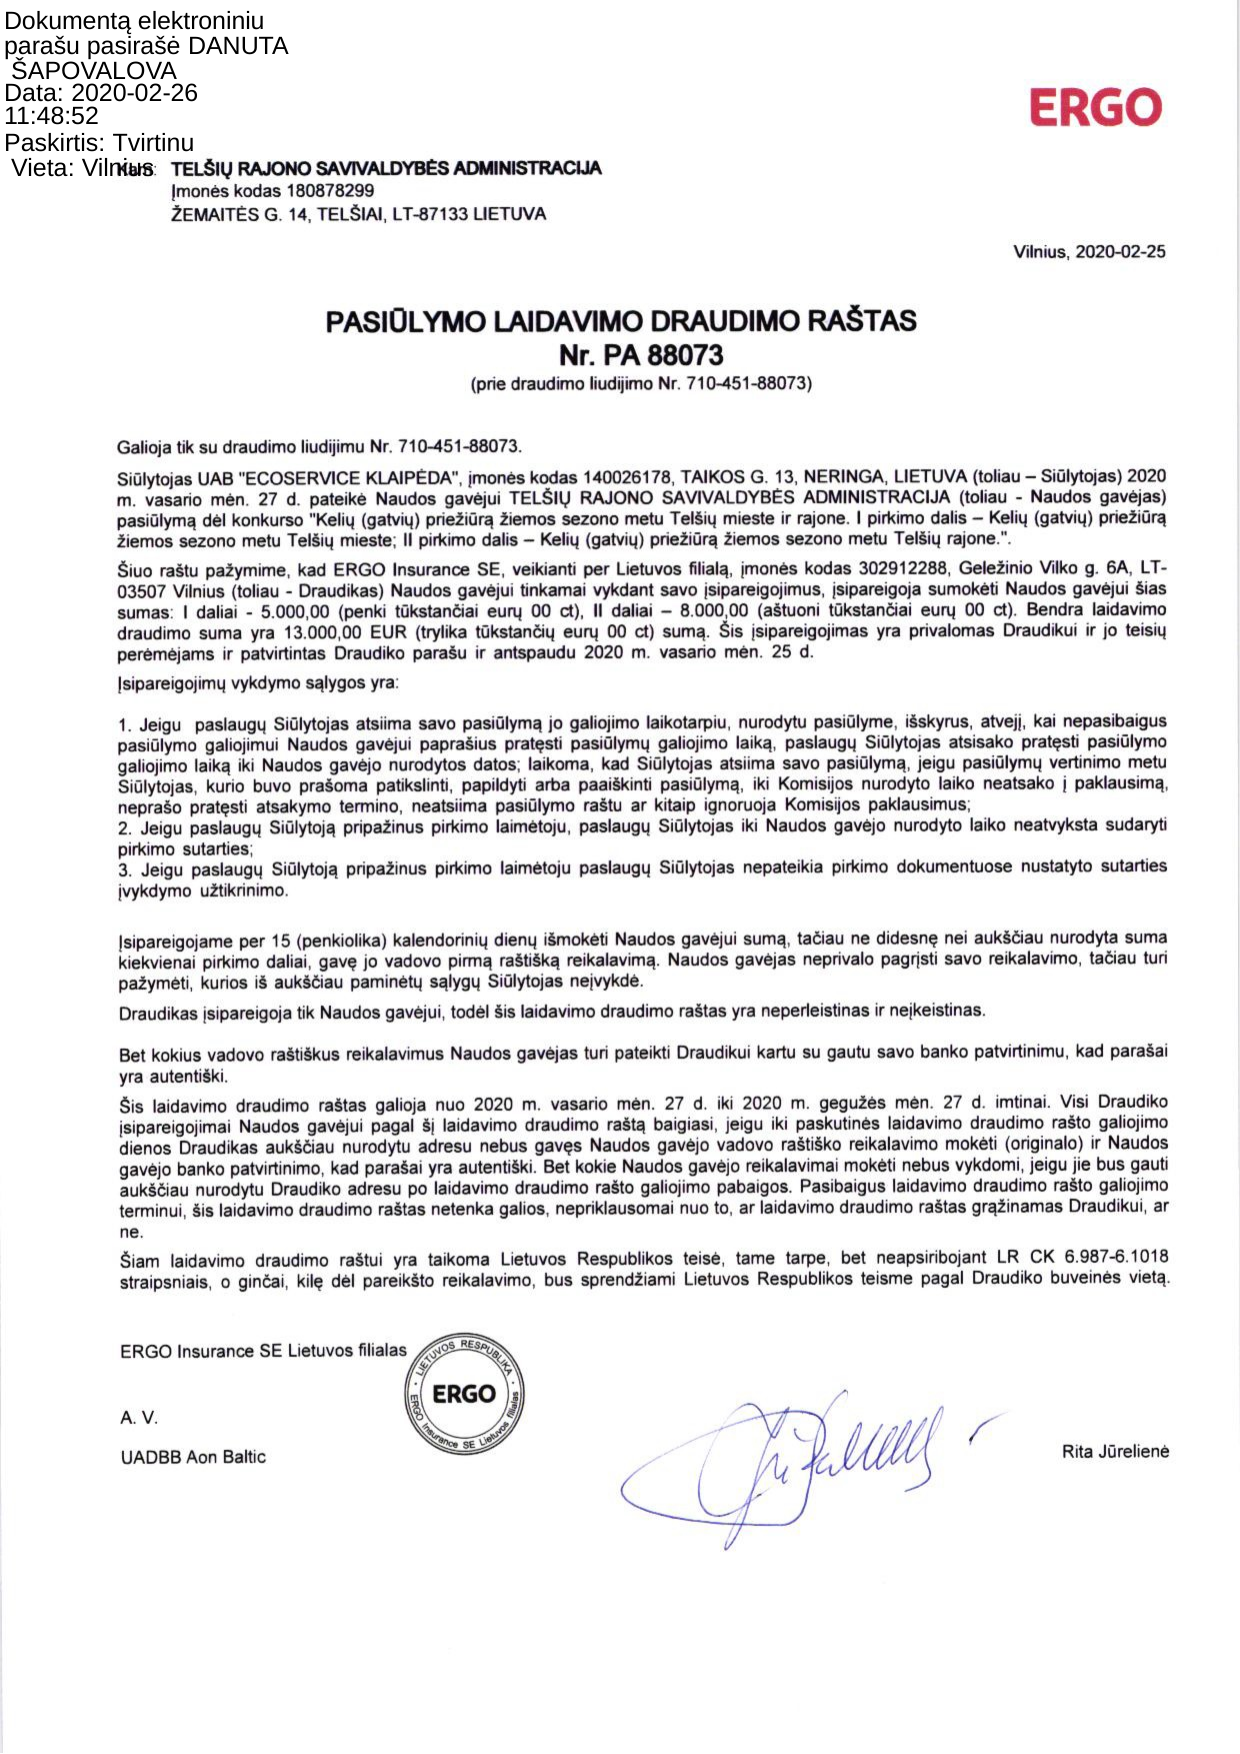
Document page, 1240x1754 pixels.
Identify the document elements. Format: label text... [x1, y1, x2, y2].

text_box Dokumentą elektroniniu parašu pasirašė DANUTA ŠAPOVALOVA Data: 2020-02-26 11:48:52 Paskirtis: Tvirtinu Vieta: Vilnius [2, 2, 306, 182]
picture [0, 0, 1240, 1753]
